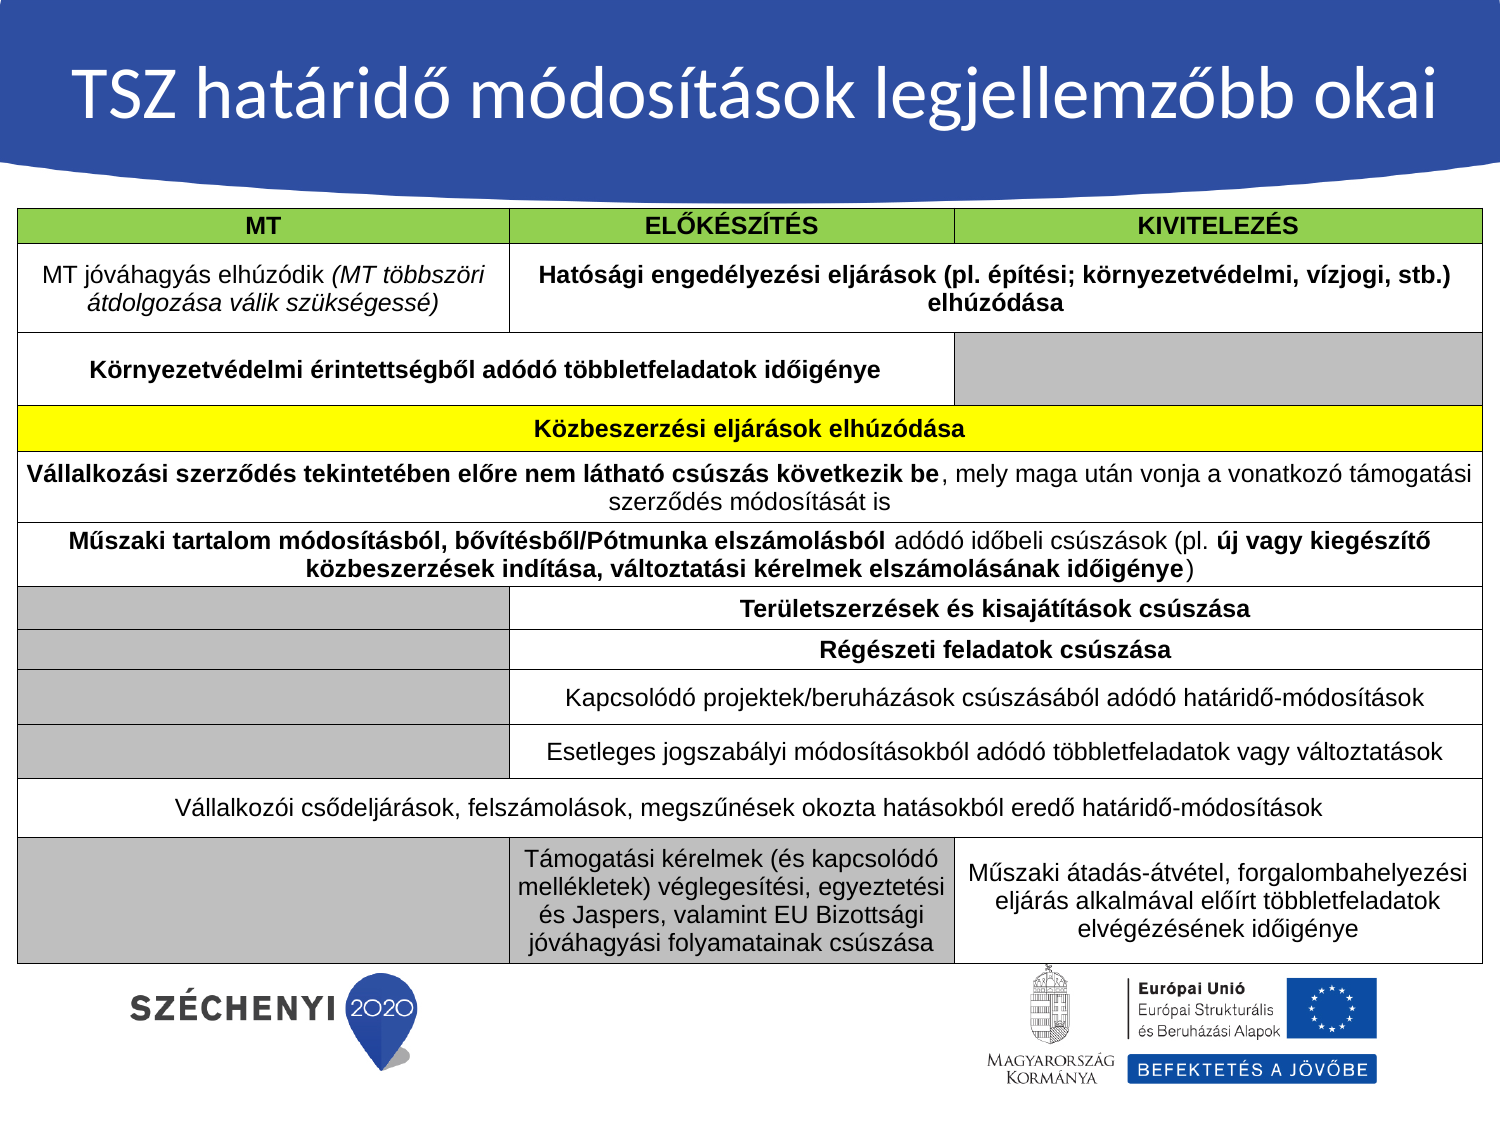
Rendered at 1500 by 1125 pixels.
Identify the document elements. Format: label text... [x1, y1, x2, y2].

table_cell Műszaki tartalom módosításból, bővítésből/Pótmunka elszámolásból adódó időbeli csúszások (pl. új vagy kiegészítő közbeszerzések indítása, változtatási kérelmek elszámolásának időigénye) [18, 523, 1482, 586]
table_cell Környezetvédelmi érintettségből adódó többletfeladatok időigénye [18, 333, 954, 405]
table_cell Műszaki átadás-átvétel, forgalombahelyezési eljárás alkalmával előírt többletfeladatok elvégézésének időigénye [955, 838, 1482, 963]
table_cell [18, 630, 509, 669]
table_cell Támogatási kérelmek (és kapcsolódó mellékletek) véglegesítési, egyeztetési és Jaspers, valamint EU Bizottsági jóváhagyási folyamatainak csúszása [510, 838, 954, 963]
table_cell [955, 333, 1482, 405]
table_cell [18, 670, 509, 724]
table_cell MT jóváhagyás elhúzódik (MT többszöri átdolgozása válik szükségessé) [18, 244, 509, 332]
table_cell [18, 838, 509, 963]
table_cell [18, 725, 509, 778]
table_cell Kapcsolódó projektek/beruházások csúszásából adódó határidő-módosítások [510, 670, 1482, 724]
picture [0, 0, 1500, 1125]
table_cell Vállalkozási szerződés tekintetében előre nem látható csúszás következik be, mely maga után vonja a vonatkozó támogatási szerződés módosítását is [18, 452, 1482, 522]
table_cell Hatósági engedélyezési eljárások (pl. építési; környezetvédelmi, vízjogi, stb.) elhúzódása [510, 244, 1482, 332]
table_cell Vállalkozói csődeljárások, felszámolások, megszűnések okozta hatásokból eredő határidő-módosítások [18, 779, 1482, 837]
table_header MT [18, 209, 509, 243]
title TSZ határidő módosítások legjellemzőbb okai [53, 19, 1459, 159]
table_cell Területszerzések és kisajátítások csúszása [510, 587, 1482, 629]
table_cell Közbeszerzési eljárások elhúzódása [18, 406, 1482, 451]
table_header ELŐKÉSZÍTÉS [510, 209, 954, 243]
table_cell Esetleges jogszabályi módosításokból adódó többletfeladatok vagy változtatások [510, 725, 1482, 778]
table_cell Régészeti feladatok csúszása [510, 630, 1482, 669]
table_cell [18, 587, 509, 629]
table_header KIVITELEZÉS [955, 209, 1482, 243]
